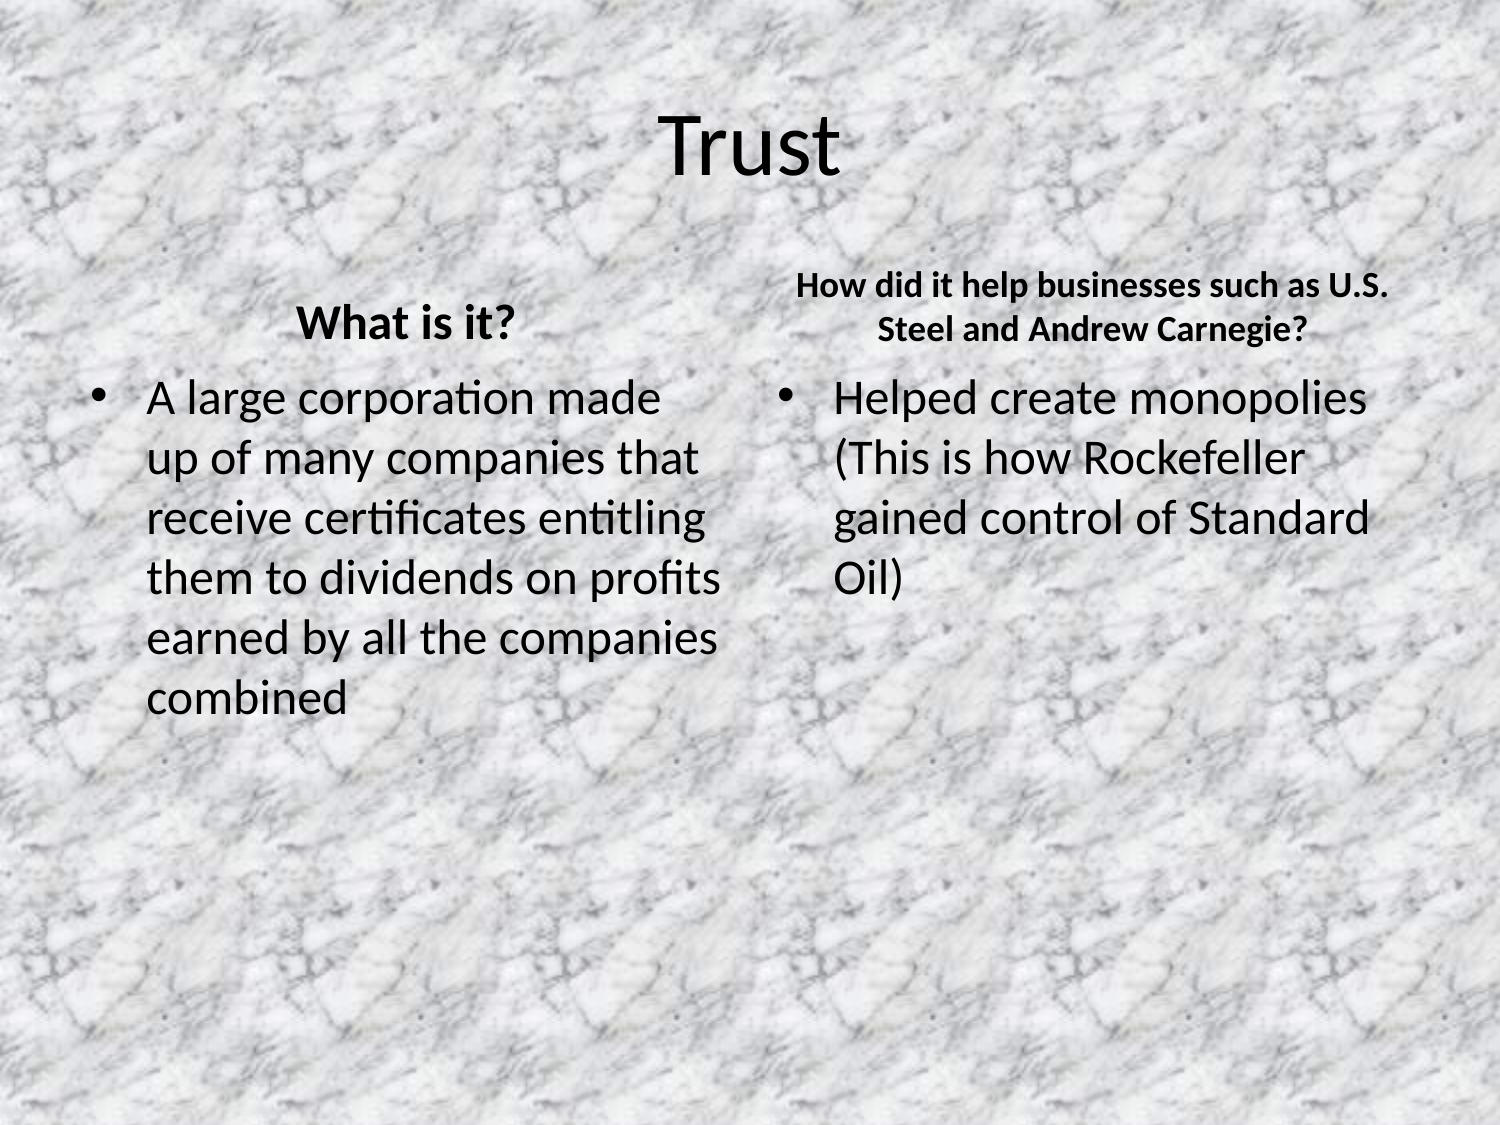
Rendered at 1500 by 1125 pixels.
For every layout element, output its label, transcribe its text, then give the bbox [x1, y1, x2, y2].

list How did it help businesses such as U.S. Steel and Andrew Carnegie? [761, 251, 1425, 356]
list What is it? [75, 251, 738, 356]
picture [0, 0, 1500, 1125]
title Trust [75, 45, 1425, 233]
list Helped create monopolies (This is how Rockefeller gained control of Standard Oil) [761, 356, 1425, 1005]
list A large corporation made up of many companies that receive certificates entitling them to dividends on profits earned by all the companies combined [75, 356, 738, 1005]
